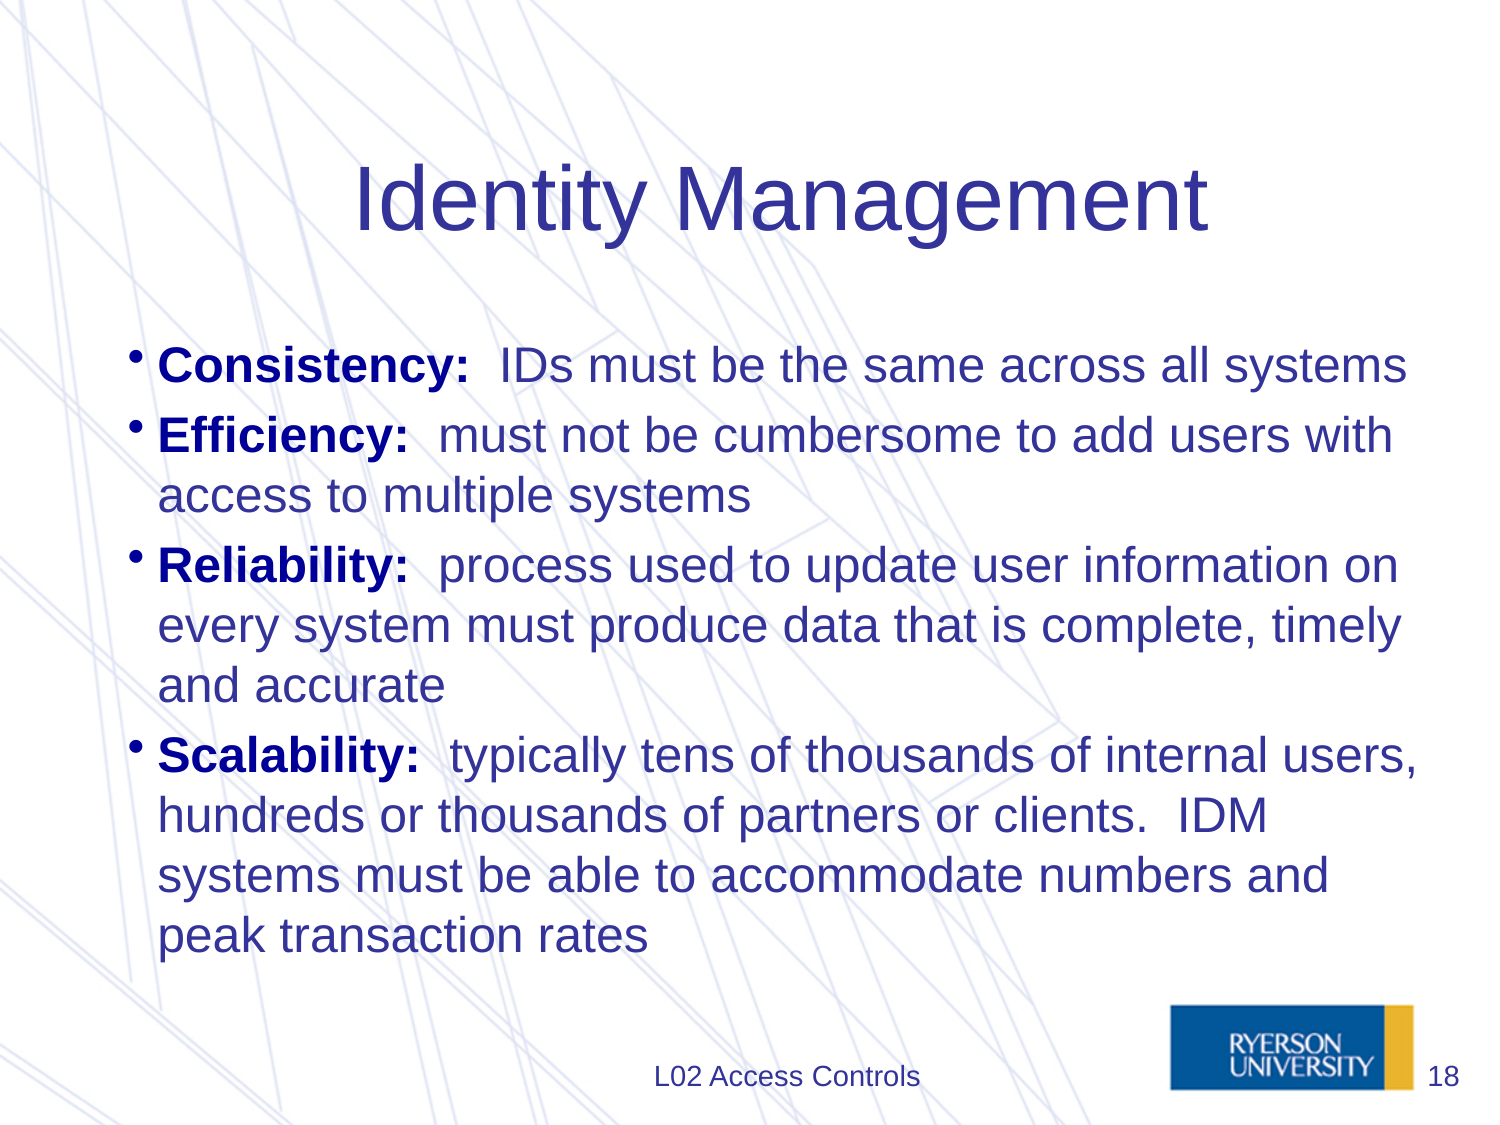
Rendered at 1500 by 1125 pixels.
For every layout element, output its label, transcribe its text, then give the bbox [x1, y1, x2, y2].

title Identity Management [112, 99, 1451, 288]
slide_number 18 [1399, 1049, 1476, 1113]
picture [0, 0, 1500, 1125]
list Consistency: IDs must be the same across all systems Efficiency: must not be cumbersome to add users with access to multiple systems Reliability: process used to update user information on every system must produce data that is complete, timely and accurate Scalability: typically tens of thousands of internal users, hundreds or thousands of partners or clients. IDM systems must be able to accommodate numbers and peak transaction rates [112, 324, 1451, 1001]
footer L02 Access Controls [449, 1049, 1126, 1113]
